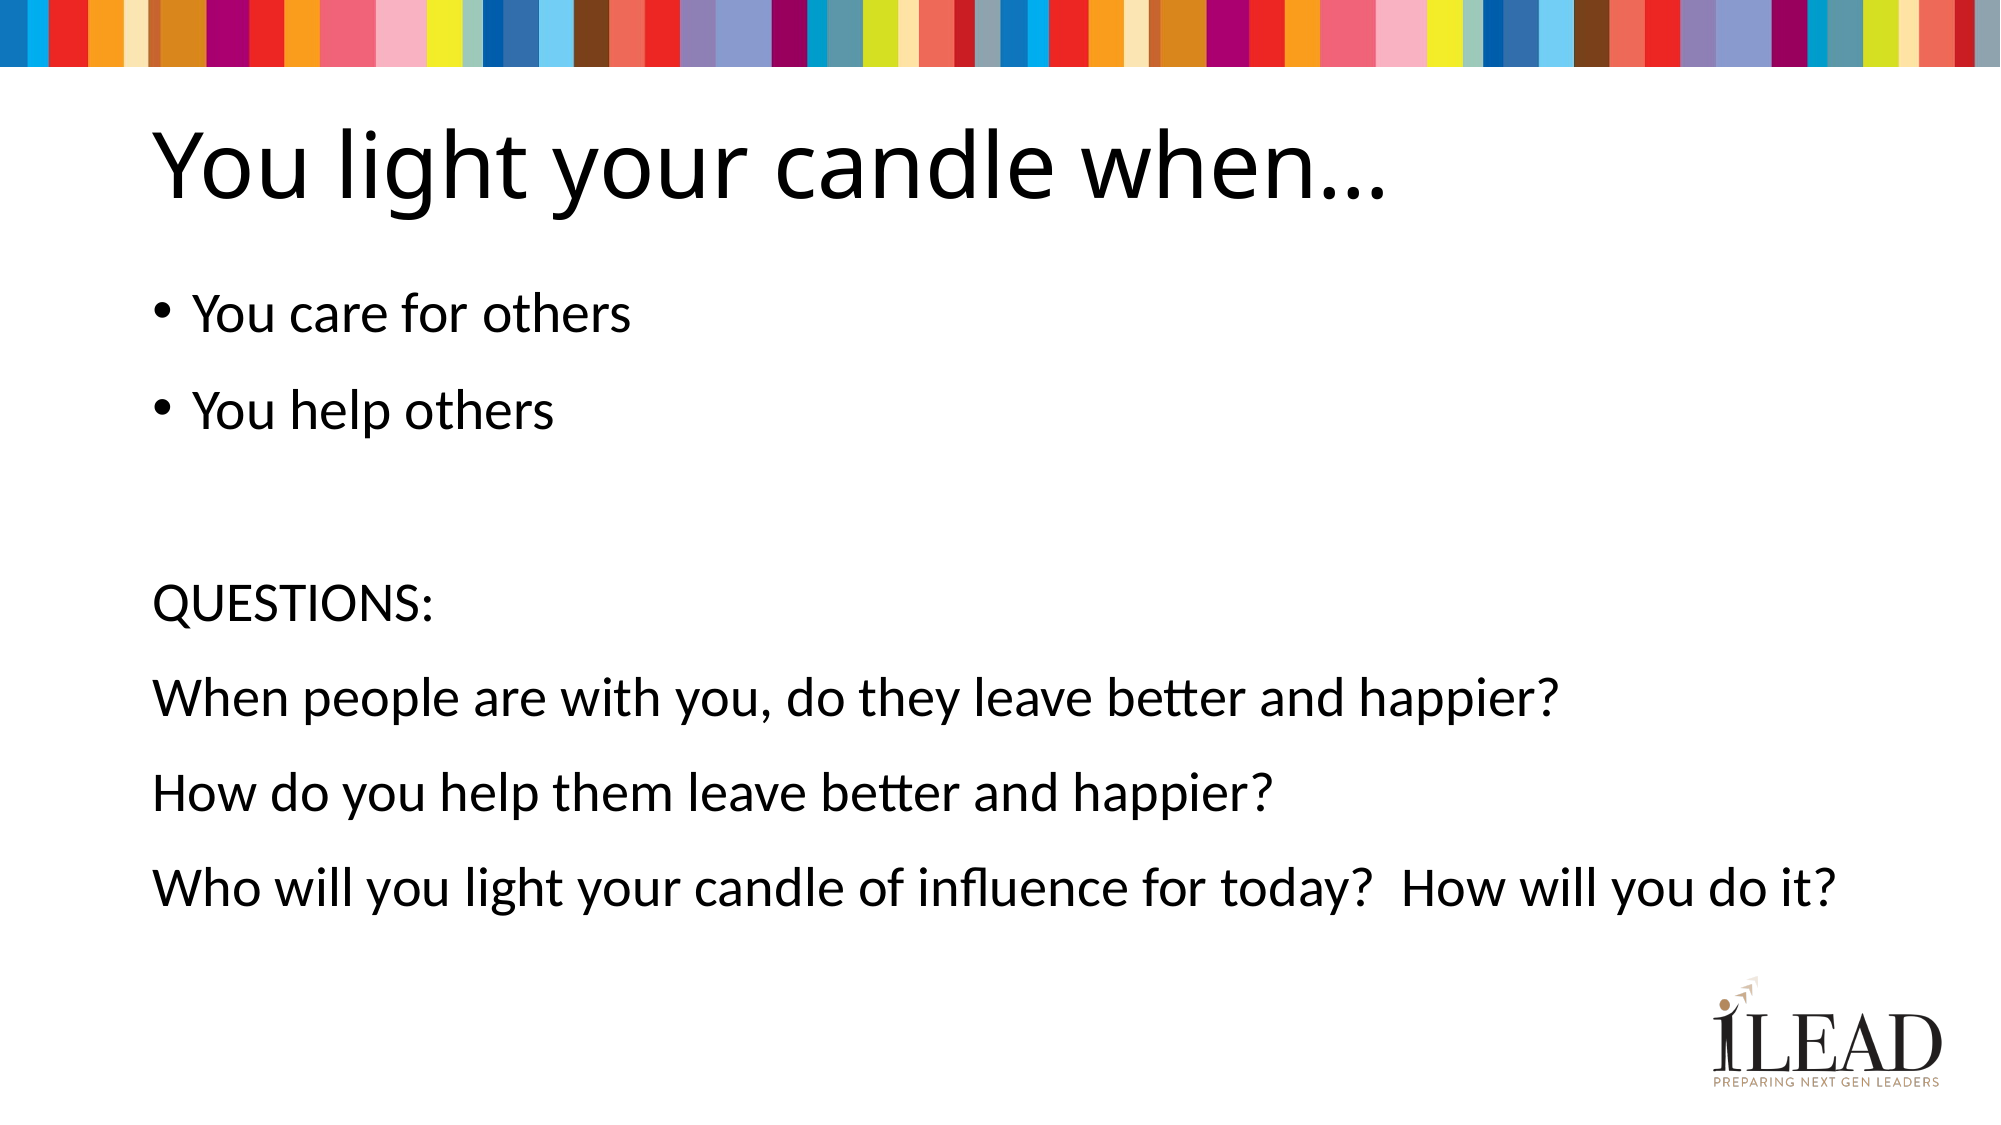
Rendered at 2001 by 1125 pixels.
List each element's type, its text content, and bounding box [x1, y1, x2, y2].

picture [1048, 0, 1808, 67]
picture [1709, 972, 1945, 1091]
picture [1828, 0, 2000, 67]
title You light your candle when… [137, 67, 1863, 253]
picture [828, 0, 1026, 67]
list You care for others You help others QUESTIONS: When people are with you, do they leave better and happier? How do you help them leave better and happier? Who will you light your candle of influence for today? How will you do it? [137, 253, 1863, 968]
picture [48, 0, 808, 67]
picture [0, 0, 26, 67]
